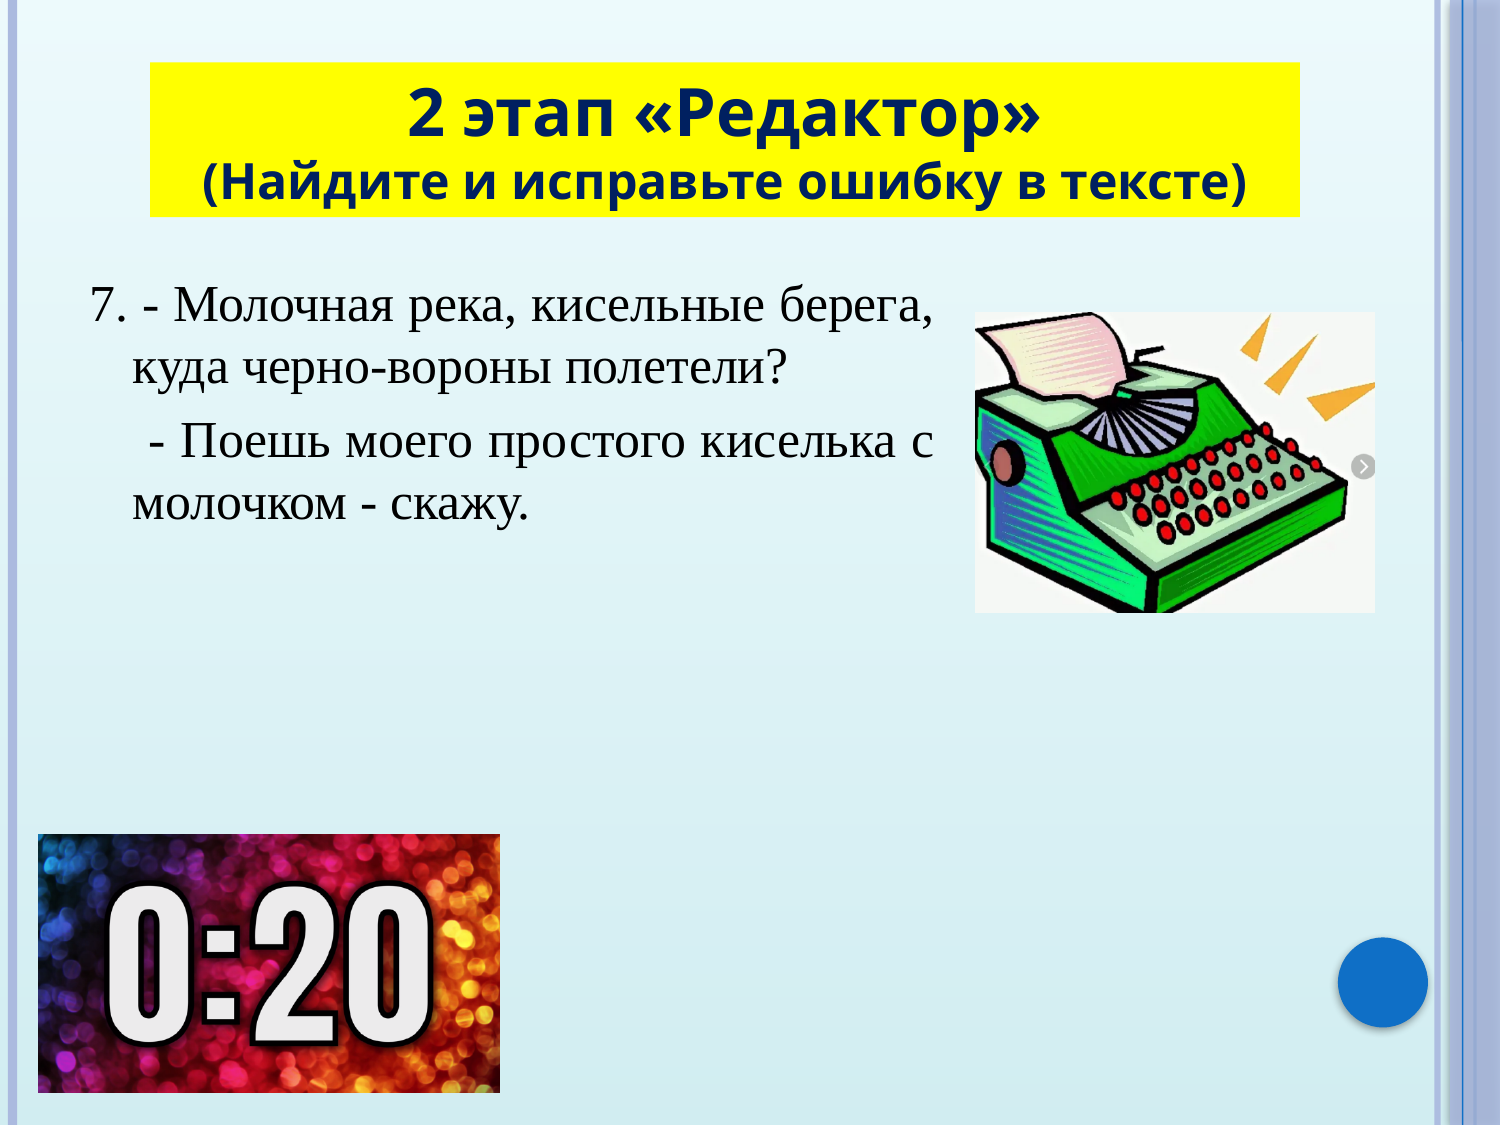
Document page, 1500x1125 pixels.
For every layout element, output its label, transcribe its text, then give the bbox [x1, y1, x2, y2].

list 7. - Молочная река, кисельные берега, куда черно-вороны полетели? - Поешь моего простого киселька с молочком - скажу. [75, 262, 950, 600]
text_box 2 этап «Редактор» (Найдите и исправьте ошибку в тексте) [150, 62, 1300, 218]
picture [974, 311, 1376, 613]
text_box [36, 833, 501, 1095]
